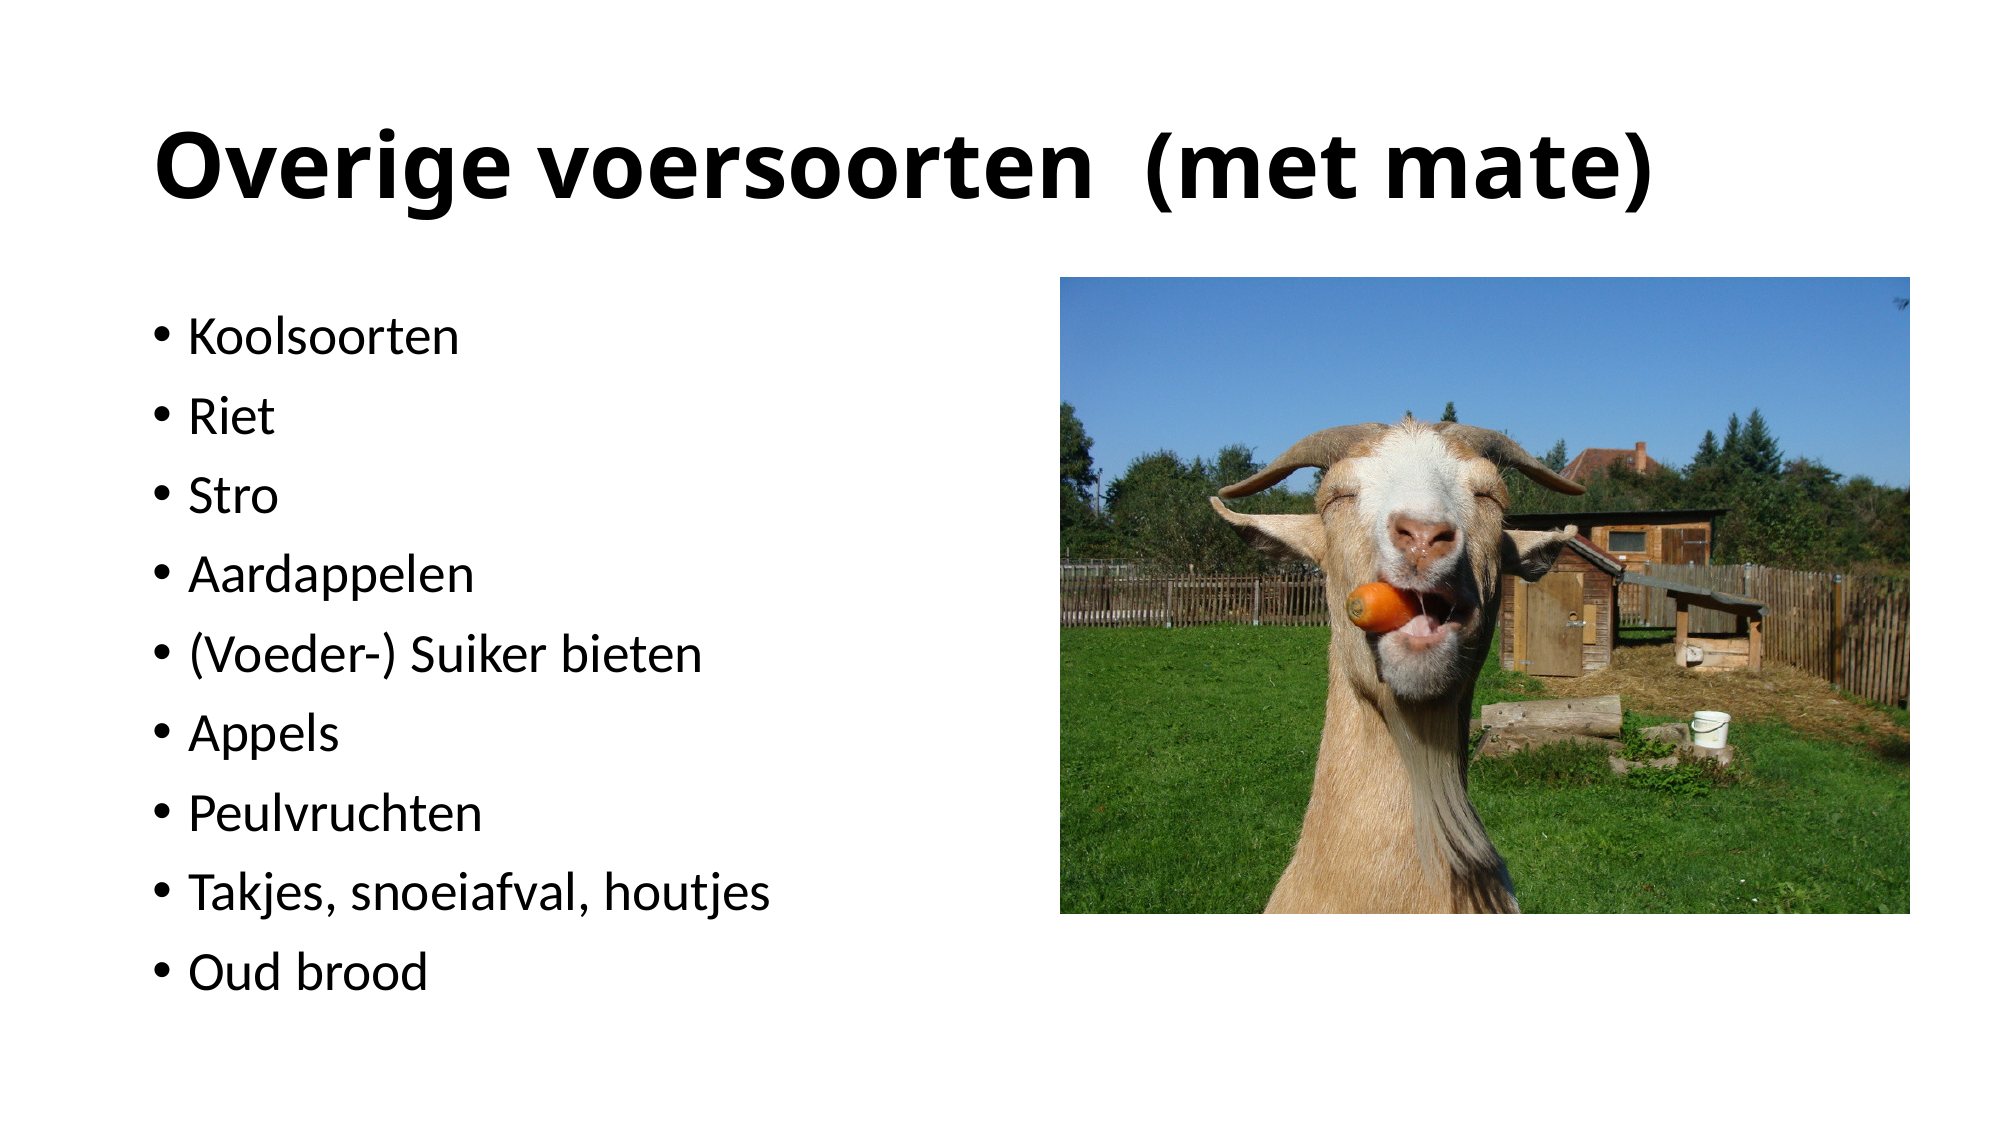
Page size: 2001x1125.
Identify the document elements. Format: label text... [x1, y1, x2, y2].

list Koolsoorten Riet Stro Aardappelen (Voeder-) Suiker bieten Appels Peulvruchten Takjes, snoeiafval, houtjes Oud brood [137, 299, 1863, 1014]
picture [1060, 277, 1910, 915]
title Overige voersoorten (met mate) [137, 59, 1863, 278]
